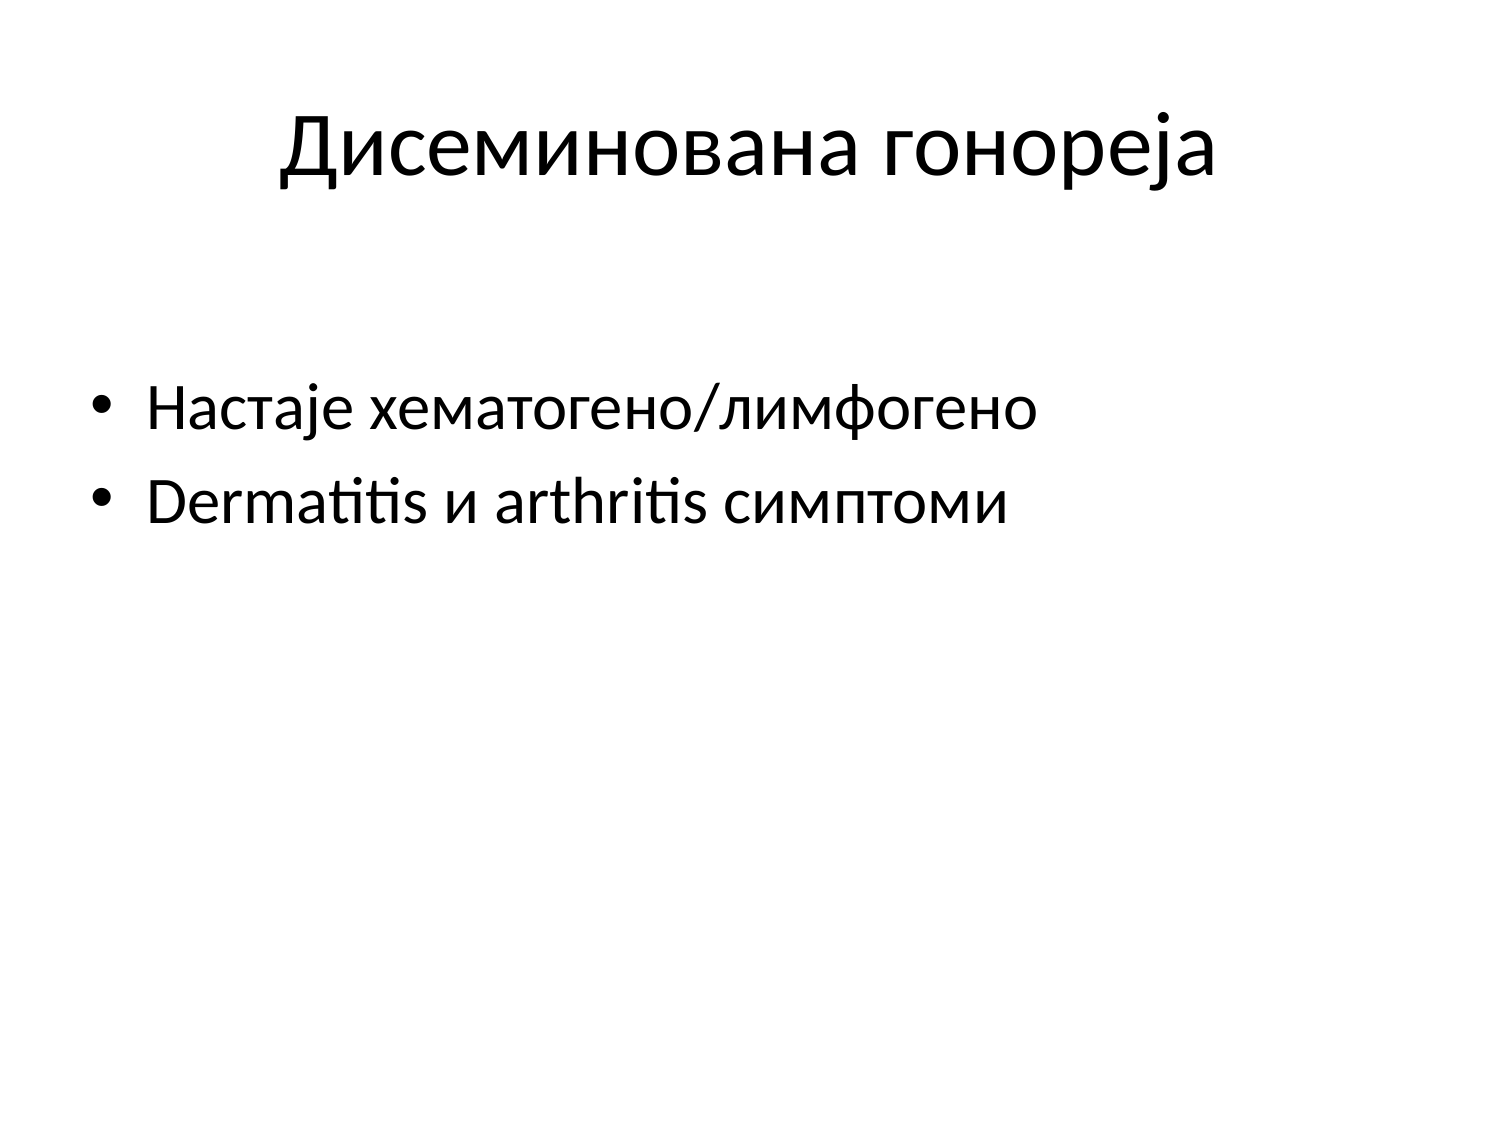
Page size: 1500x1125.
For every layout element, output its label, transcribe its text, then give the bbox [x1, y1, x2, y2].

list Настаје хематогено/лимфогено Dermatitis и arthritis симптоми [75, 262, 1425, 1005]
title Дисеминована гонореја [75, 45, 1425, 233]
